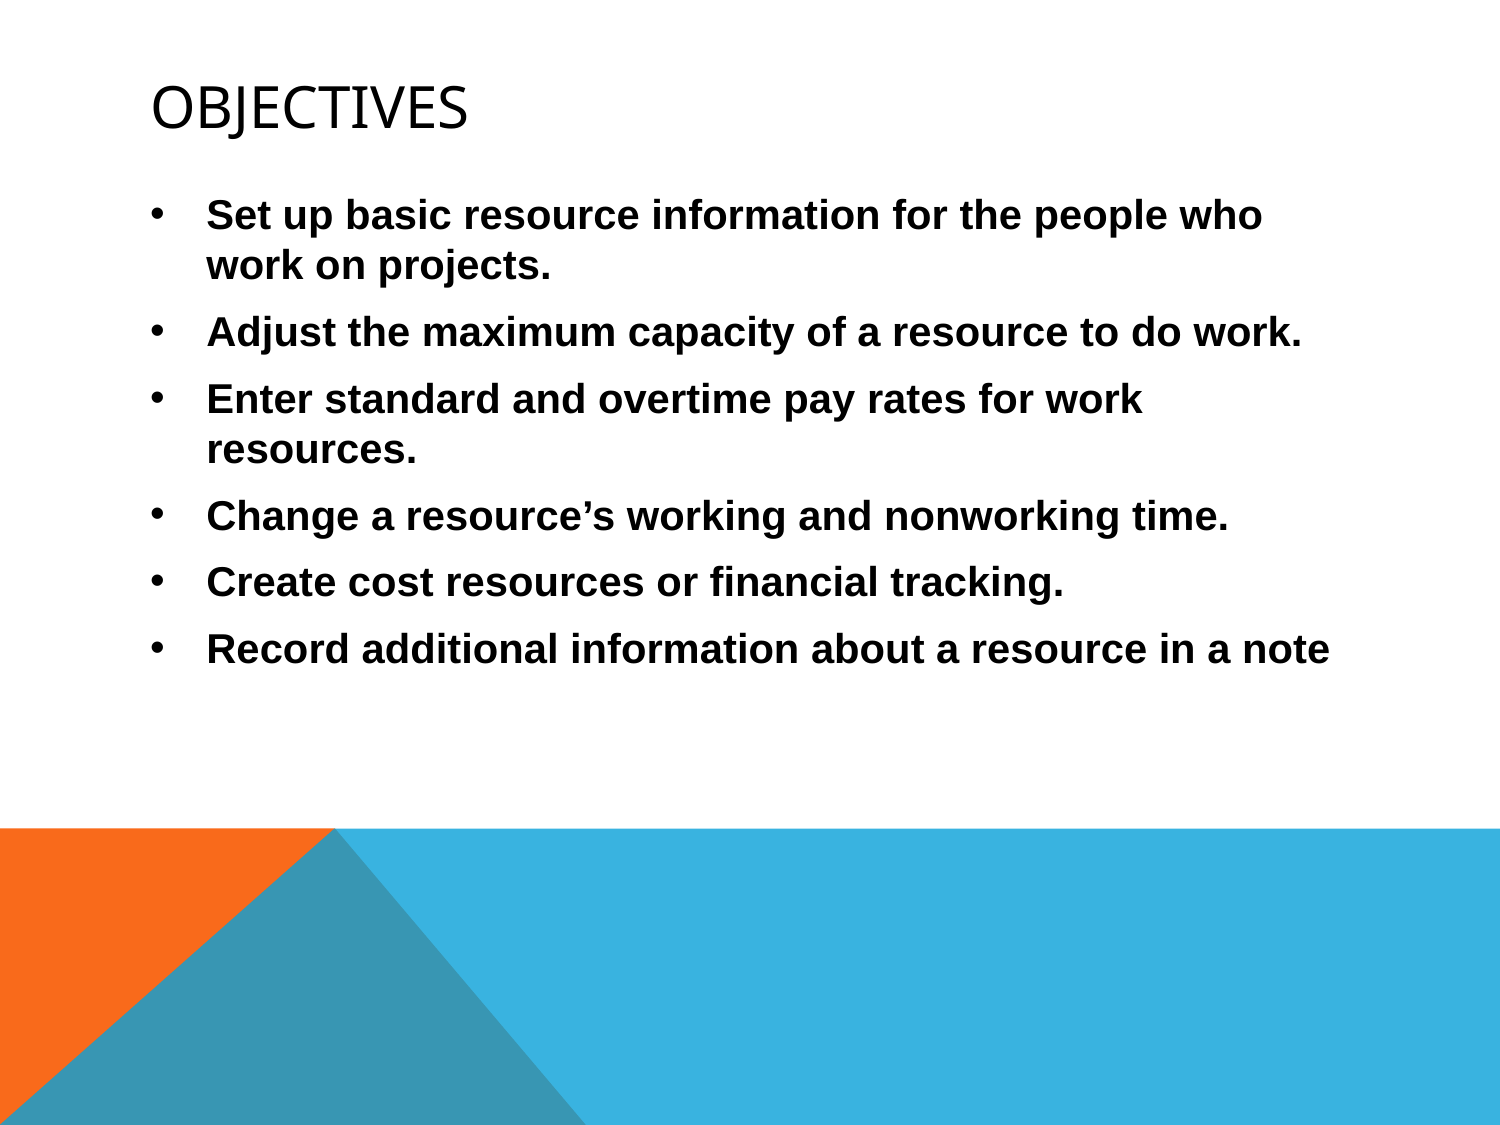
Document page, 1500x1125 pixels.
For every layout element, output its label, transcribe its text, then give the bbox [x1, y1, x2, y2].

list Set up basic resource information for the people who work on projects. Adjust the maximum capacity of a resource to do work. Enter standard and overtime pay rates for work resources. Change a resource’s working and nonworking time. Create cost resources or financial tracking. Record additional information about a resource in a note [135, 180, 1369, 768]
title objectives [135, 60, 1369, 150]
